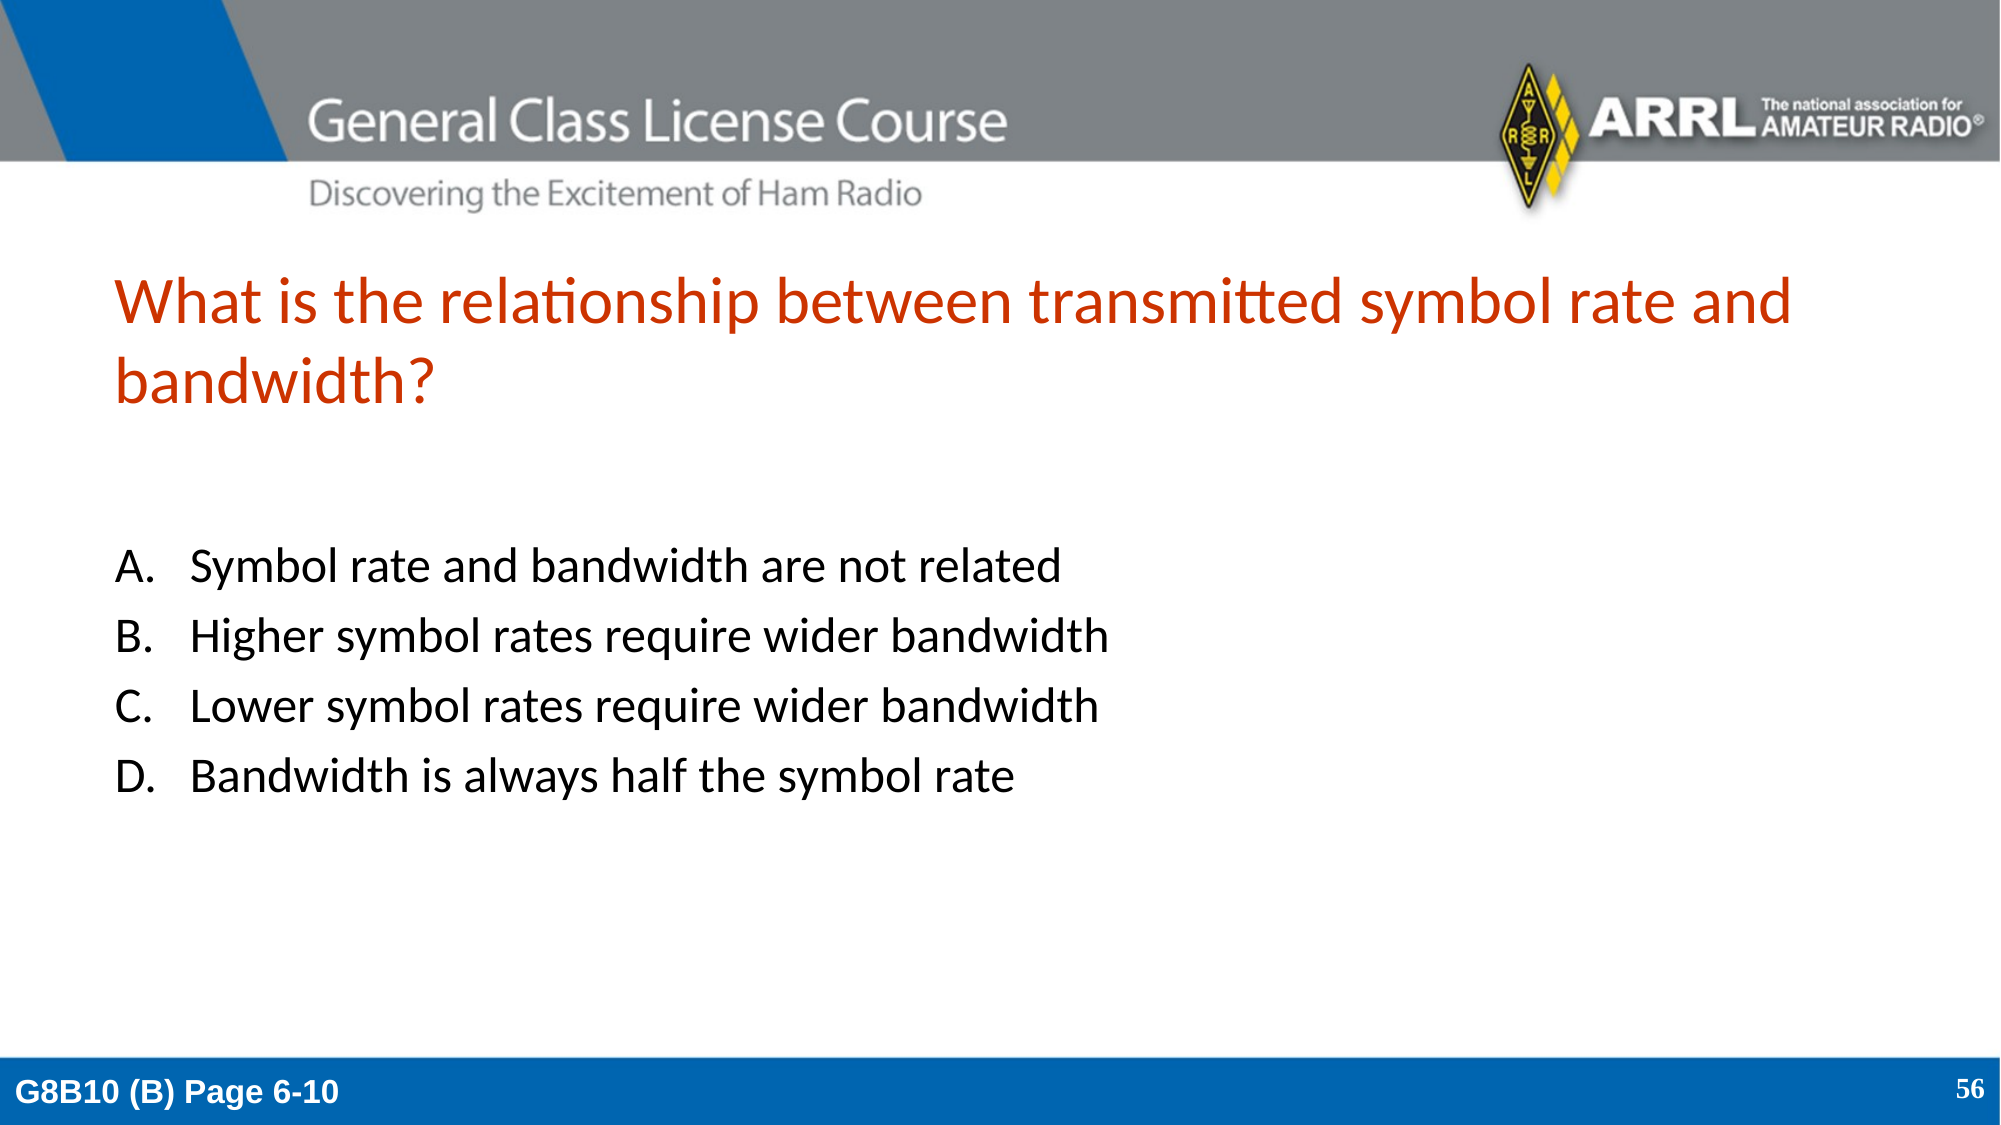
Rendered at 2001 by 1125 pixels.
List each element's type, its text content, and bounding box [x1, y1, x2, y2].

text_box 56 [1875, 1062, 2000, 1113]
list Symbol rate and bandwidth are not related Higher symbol rates require wider bandwidth Lower symbol rates require wider bandwidth Bandwidth is always half the symbol rate [99, 525, 1900, 1005]
picture [0, 0, 2001, 1125]
text_box G8B10 (B) Page 6-10 [0, 1062, 1313, 1118]
title What is the relationship between transmitted symbol rate and bandwidth? [99, 249, 1900, 468]
